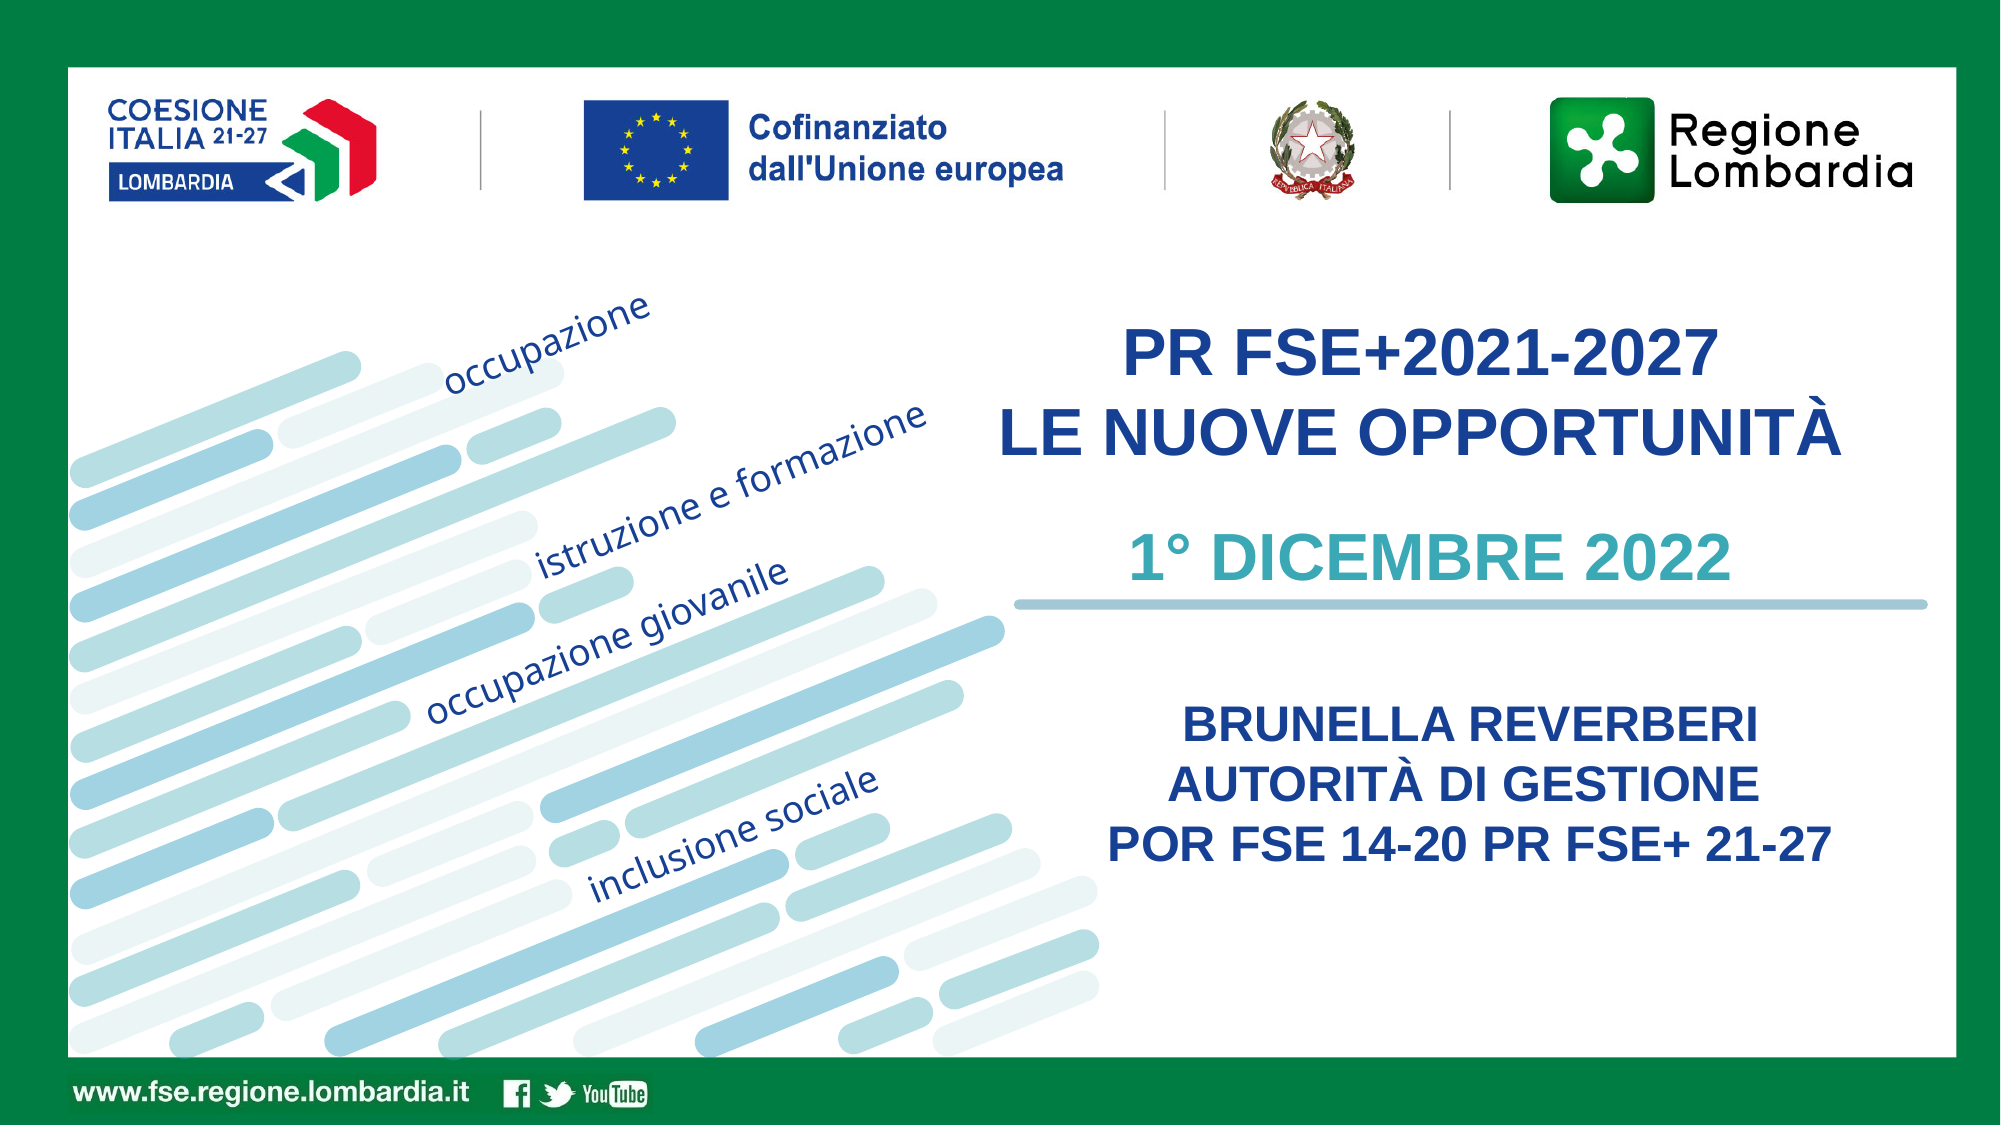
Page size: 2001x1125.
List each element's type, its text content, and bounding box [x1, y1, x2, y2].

text_box Brunella Reverberi Autorità di gestione por fse 14-20 pr fse+ 21-27 [967, 684, 1975, 880]
picture [87, 74, 1934, 227]
text_box PR FSE+2021-2027 LE NUOVE OPPORTUNITÀ 1° DICEMBRE 2022 [945, 301, 1898, 602]
picture [67, 1073, 653, 1114]
